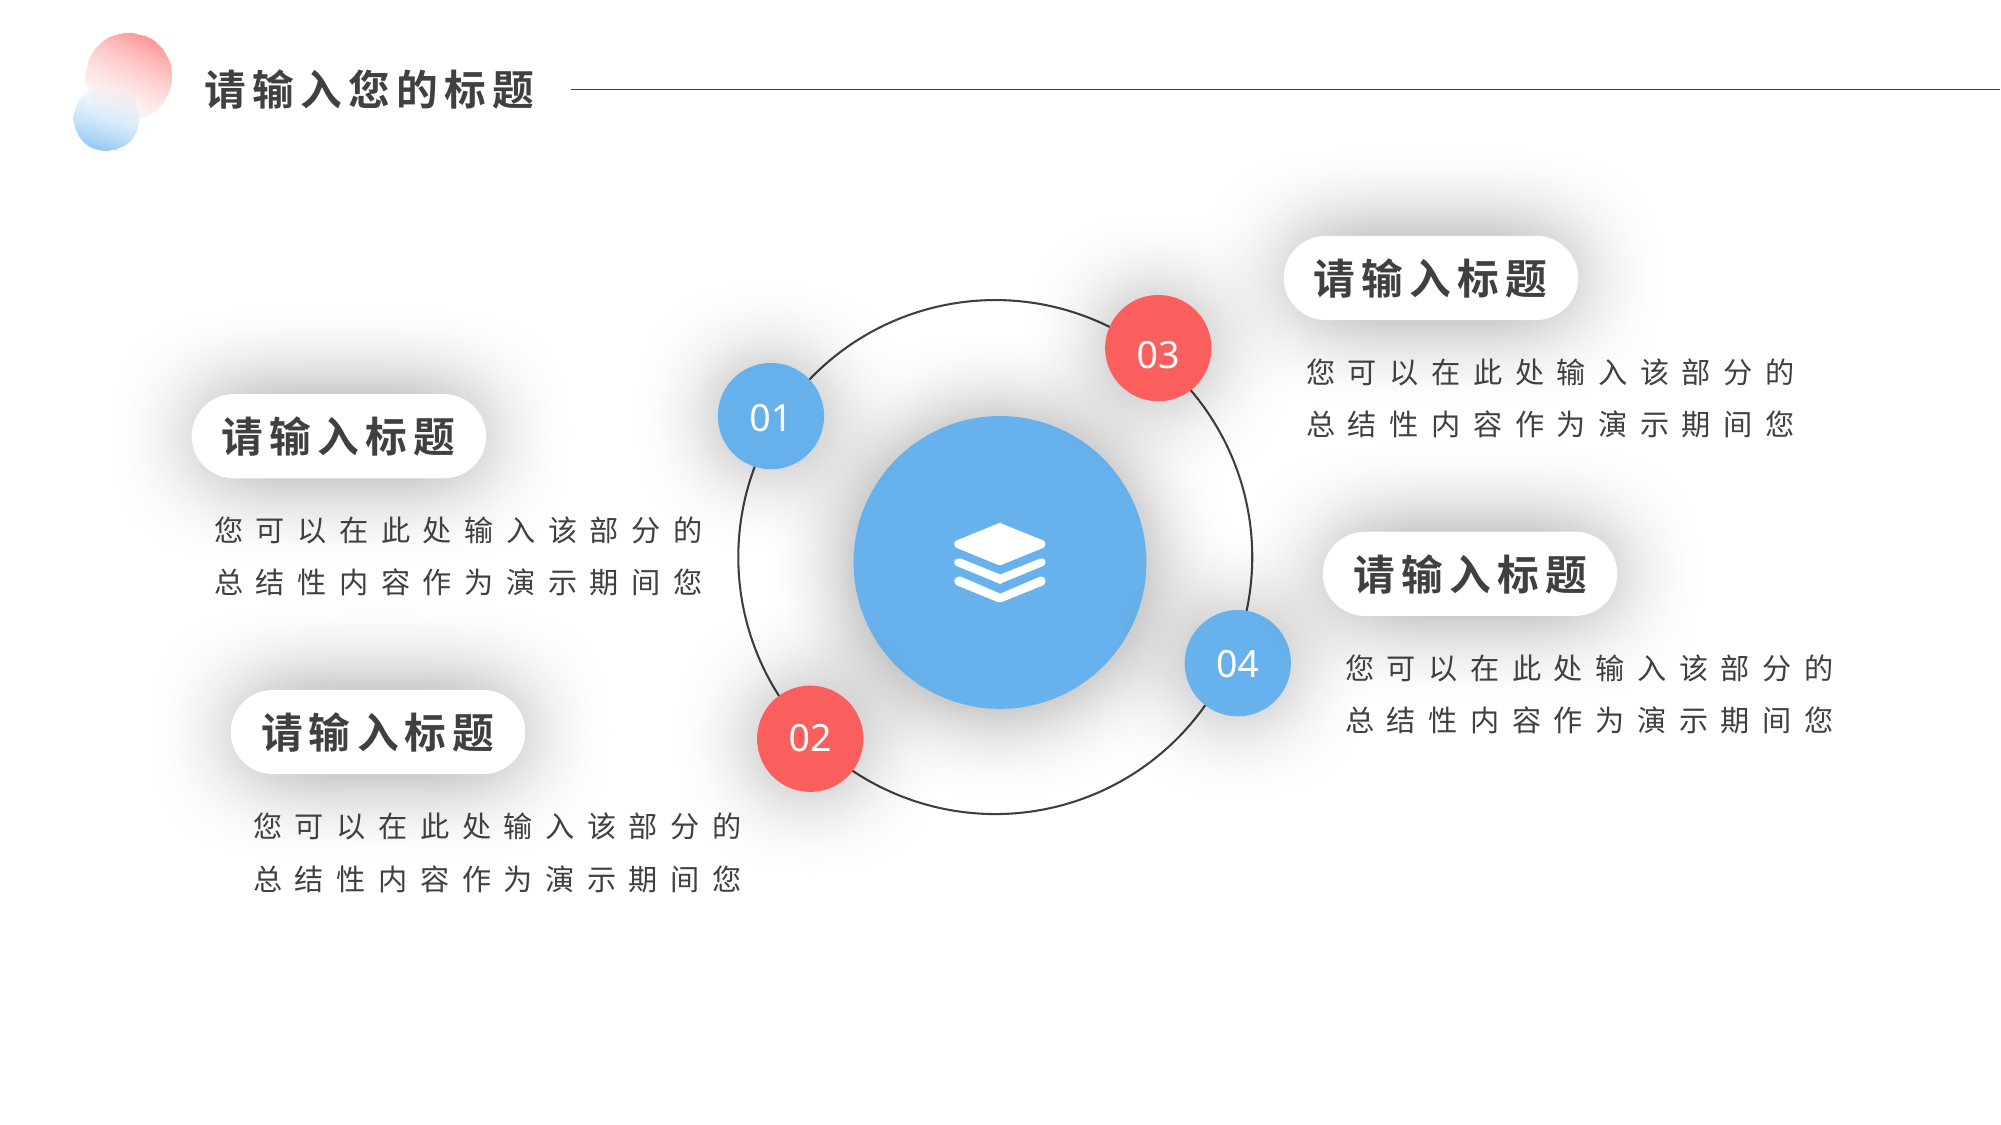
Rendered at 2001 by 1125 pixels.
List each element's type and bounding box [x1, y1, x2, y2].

text_box [713, 295, 1296, 815]
text_box [230, 689, 806, 899]
text_box [1283, 235, 1859, 445]
text_box [191, 394, 767, 603]
text_box [1322, 531, 1898, 740]
